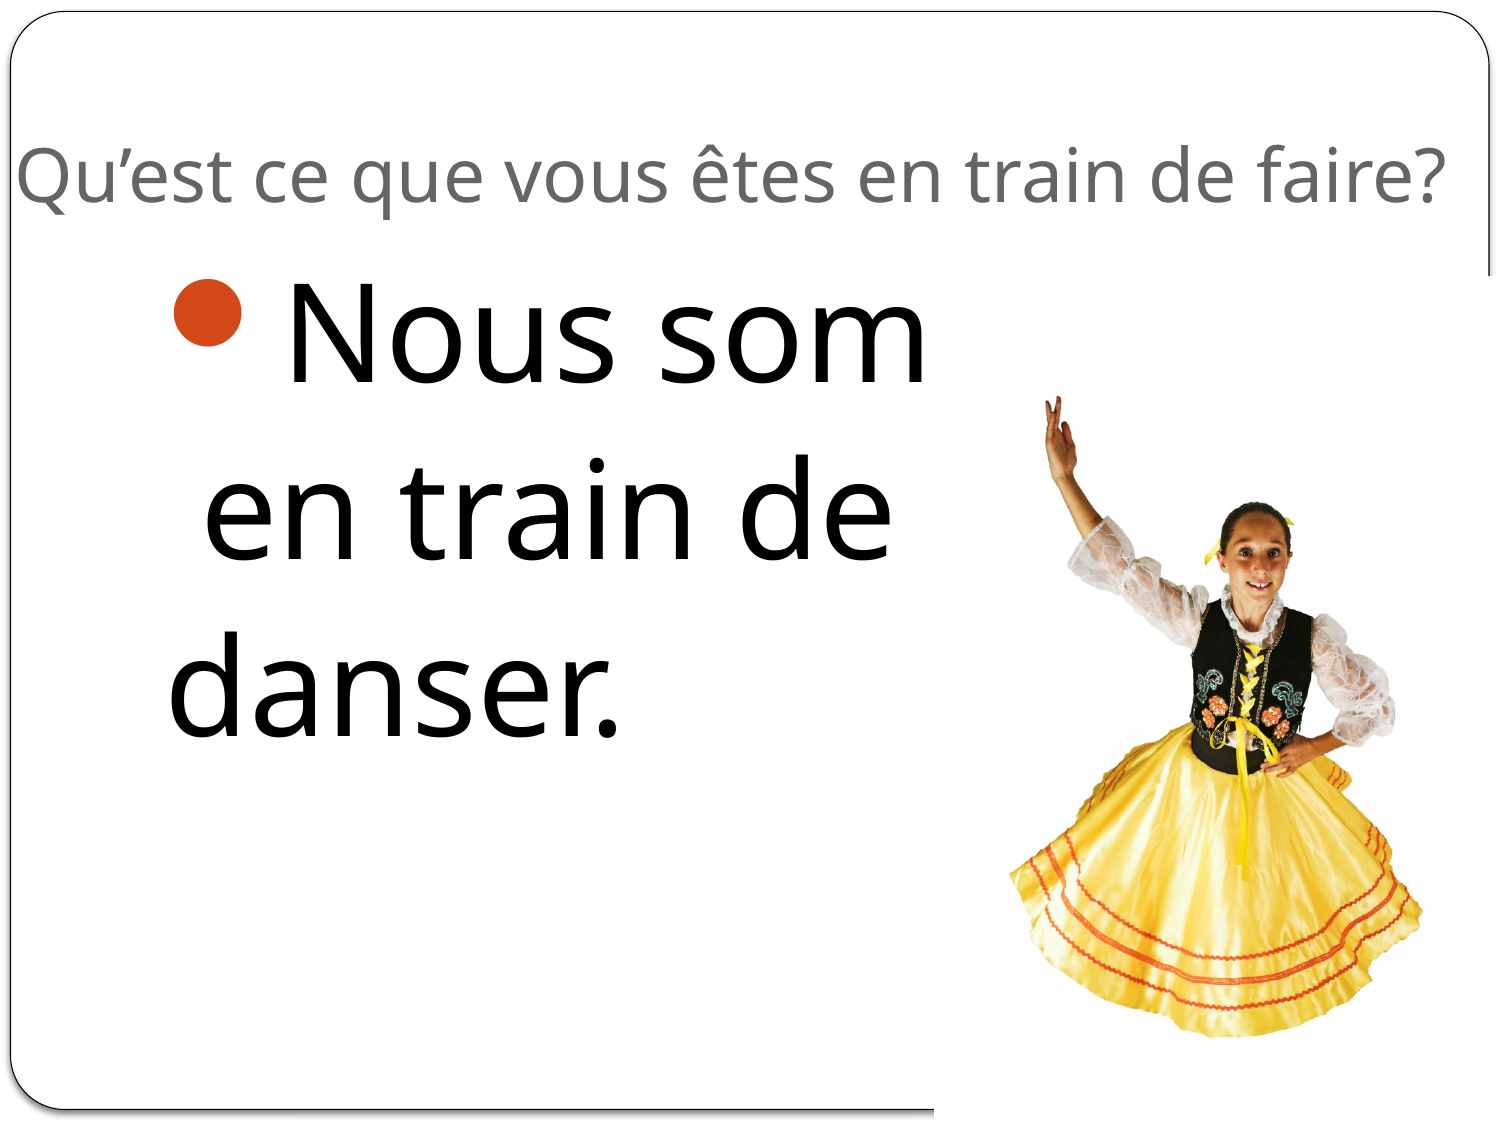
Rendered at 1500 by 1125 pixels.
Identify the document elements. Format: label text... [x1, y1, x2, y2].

picture [933, 276, 1500, 1125]
list Nous sommes en train de danser. [150, 237, 1425, 988]
title Qu’est ce que vous êtes en train de faire? [0, 45, 1500, 233]
